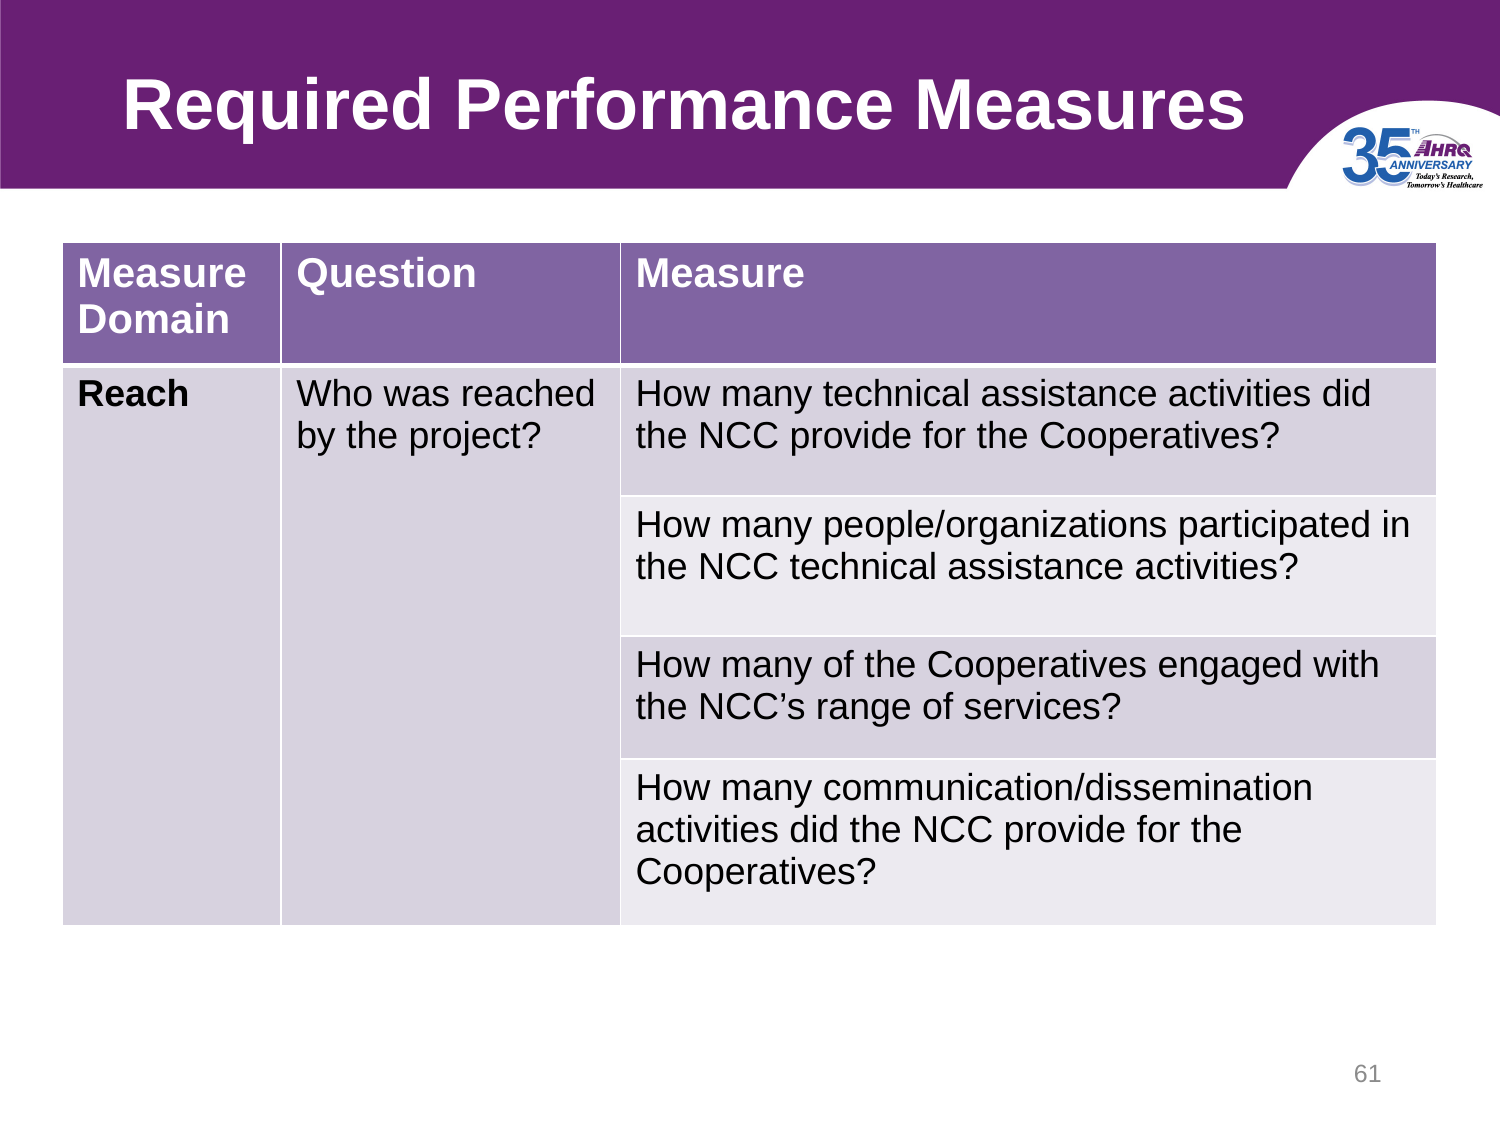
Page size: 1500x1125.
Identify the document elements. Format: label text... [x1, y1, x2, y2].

table_cell How many technical assistance activities did the NCC provide for the Cooperatives? [621, 368, 1436, 495]
table_cell How many people/organizations participated in the NCC technical assistance activities? [621, 497, 1436, 635]
table_header Question [282, 243, 620, 363]
table_cell Reach [63, 368, 280, 925]
table_header Measure [621, 243, 1436, 363]
slide_number 61 [1059, 1042, 1397, 1103]
table_cell How many communication/dissemination activities did the NCC provide for the Cooperatives? [621, 760, 1436, 925]
table_header Measure Domain [63, 243, 280, 363]
title Required Performance Measures [75, 50, 1294, 152]
table_cell How many of the Cooperatives engaged with the NCC’s range of services? [621, 637, 1436, 758]
table_cell Who was reached by the project? [282, 368, 620, 925]
picture [0, 0, 1500, 1125]
